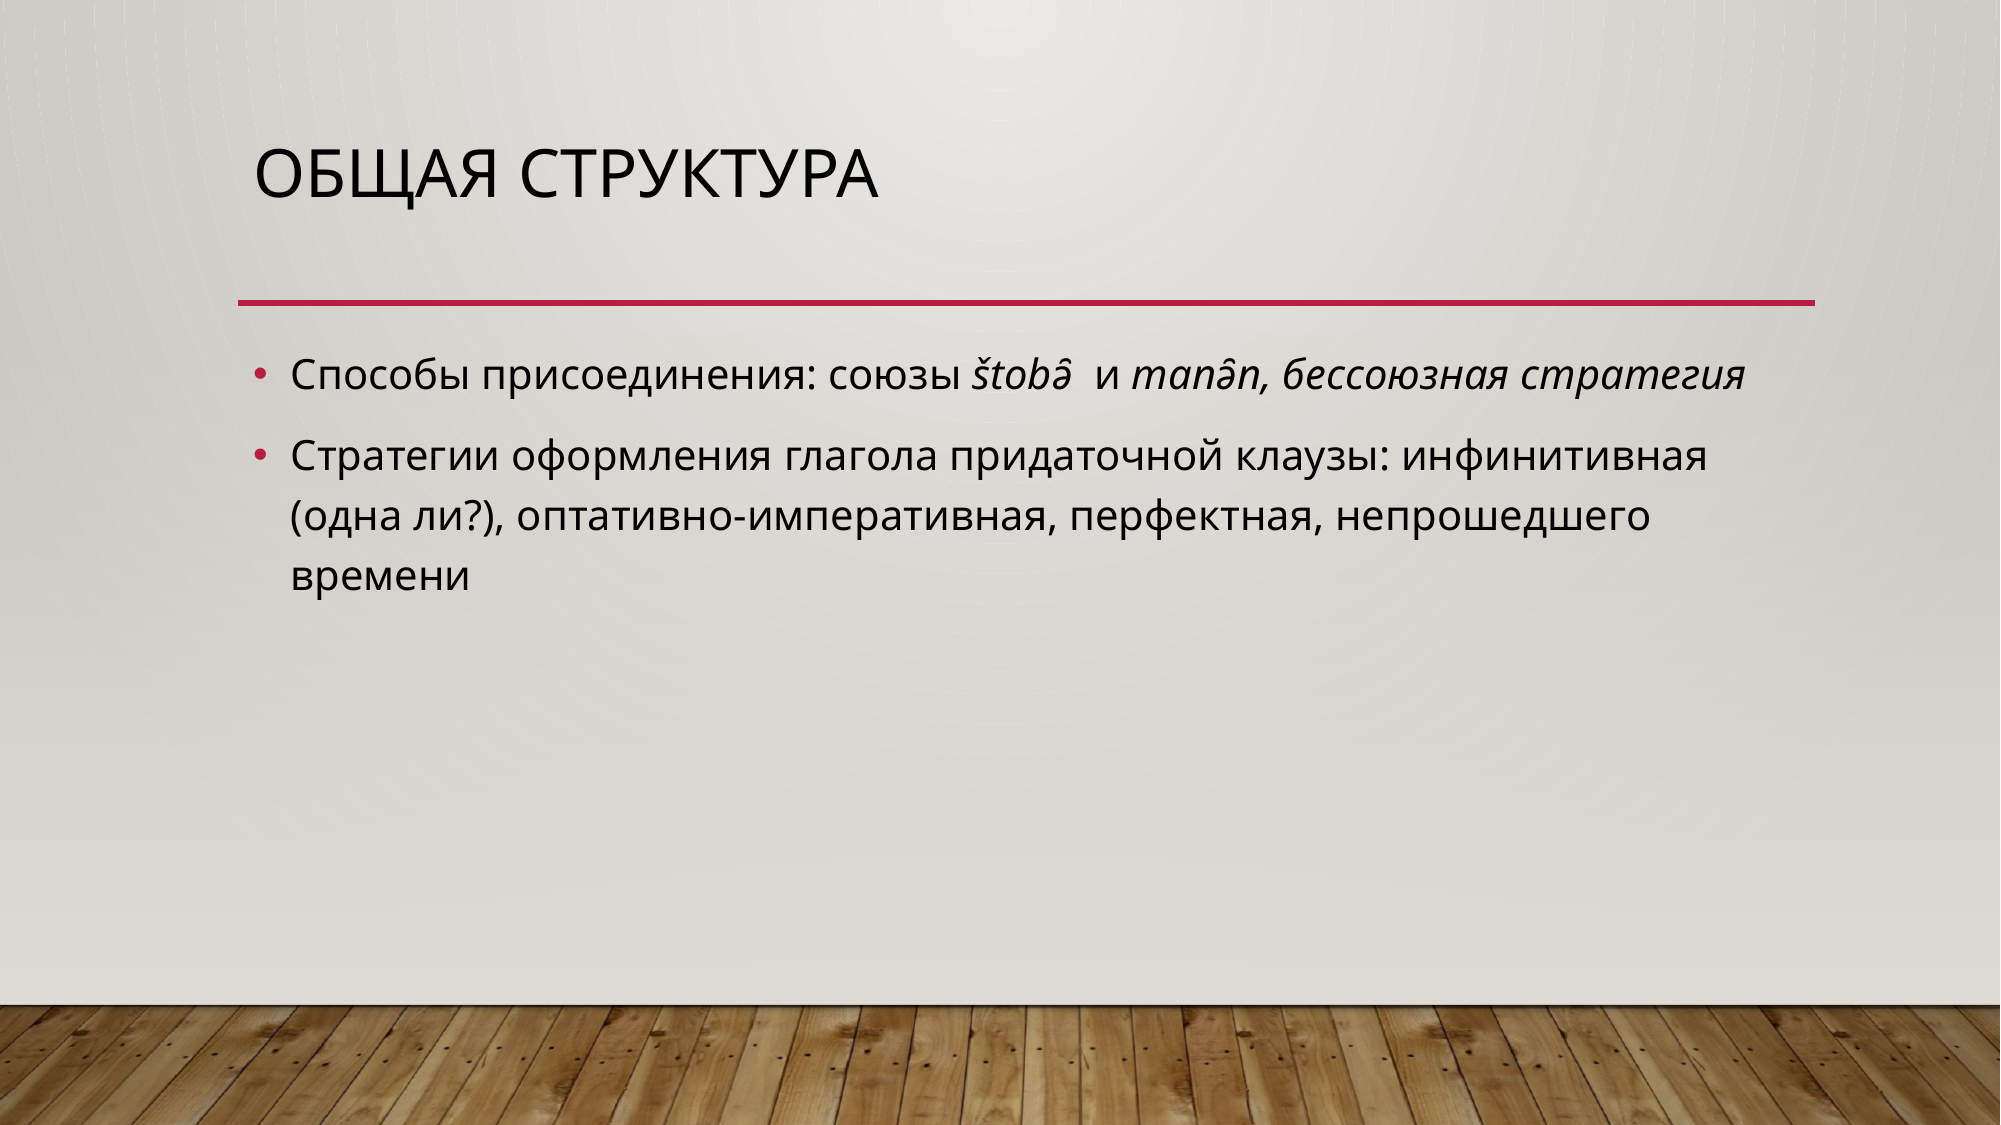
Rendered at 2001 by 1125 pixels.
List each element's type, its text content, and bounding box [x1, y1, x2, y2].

title Общая структура [238, 131, 1814, 305]
list Способы присоединения: союзы štobə̑ и manə̑n, бессоюзная стратегия Стратегии оформления глагола придаточной клаузы: инфинитивная (одна ли?), оптативно-императивная, перфектная, непрошедшего времени [238, 330, 1814, 897]
picture [0, 1005, 2000, 1125]
